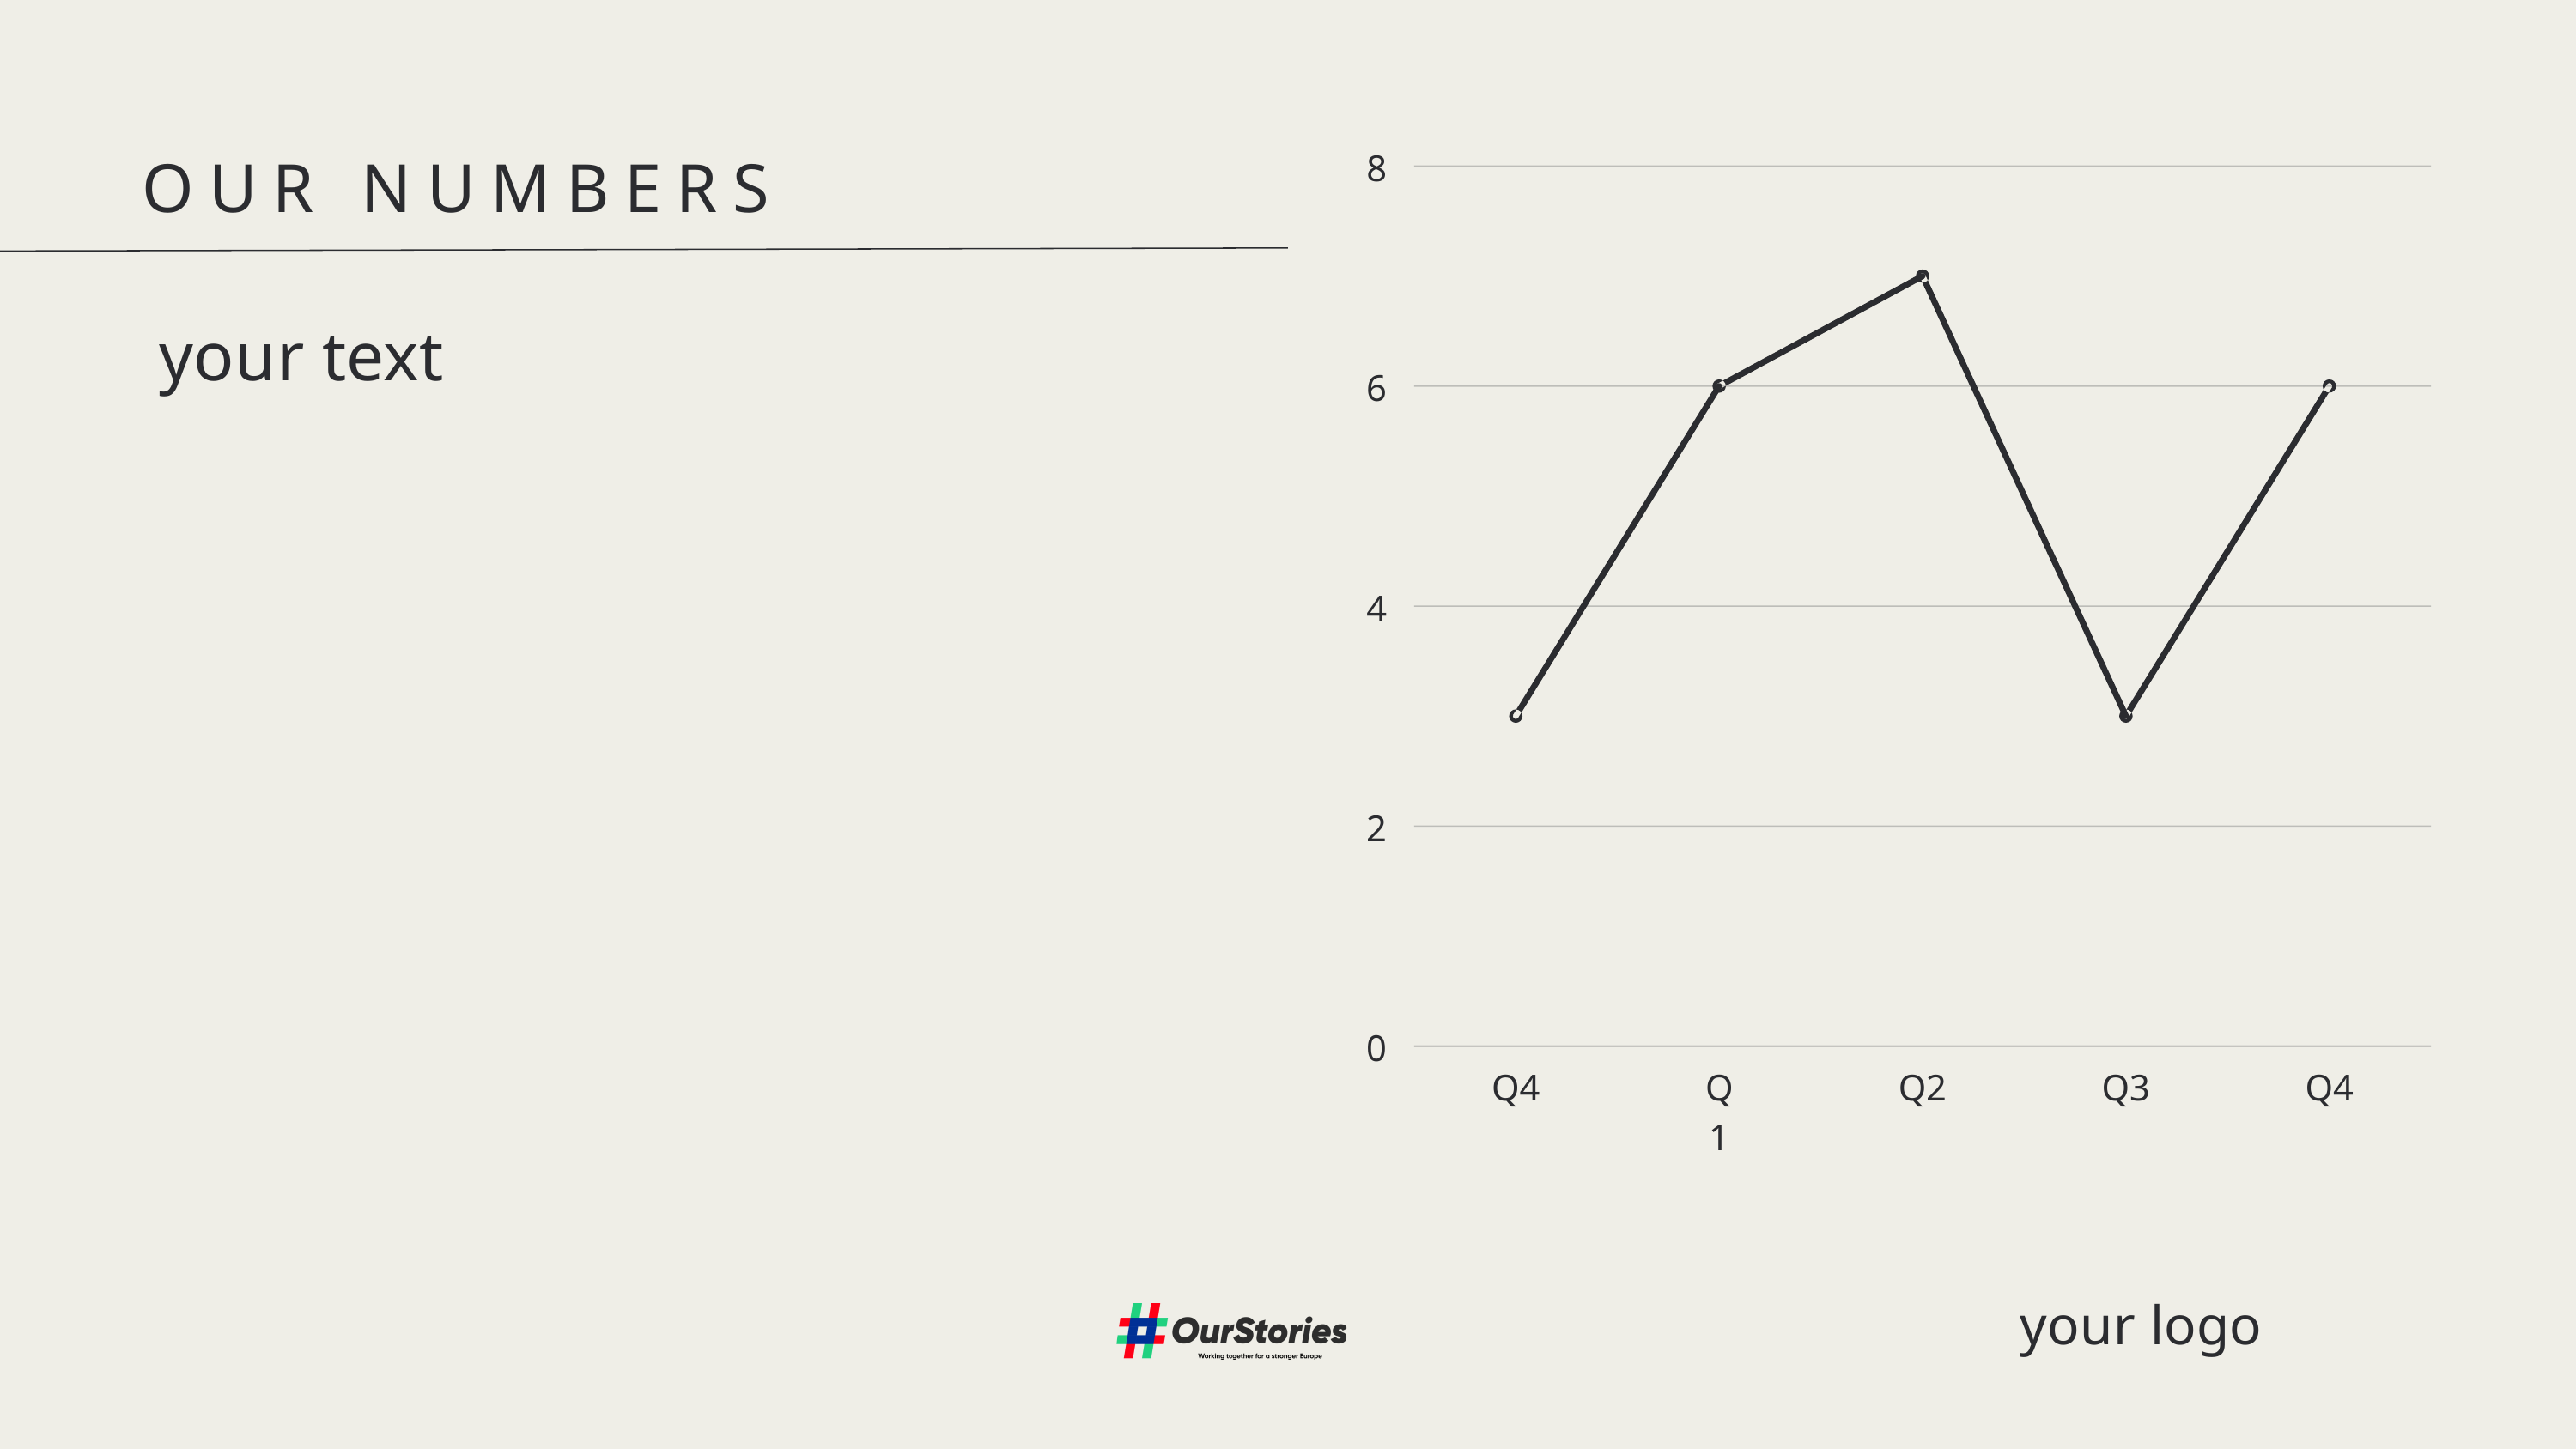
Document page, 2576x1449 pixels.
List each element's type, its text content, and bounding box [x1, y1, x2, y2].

text_box your text [142, 306, 1285, 394]
text_box [1116, 1303, 1347, 1360]
text_box your logo [2020, 1307, 2353, 1356]
text_box OUR NUMBERS [142, 132, 2428, 226]
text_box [1364, 144, 2432, 1107]
